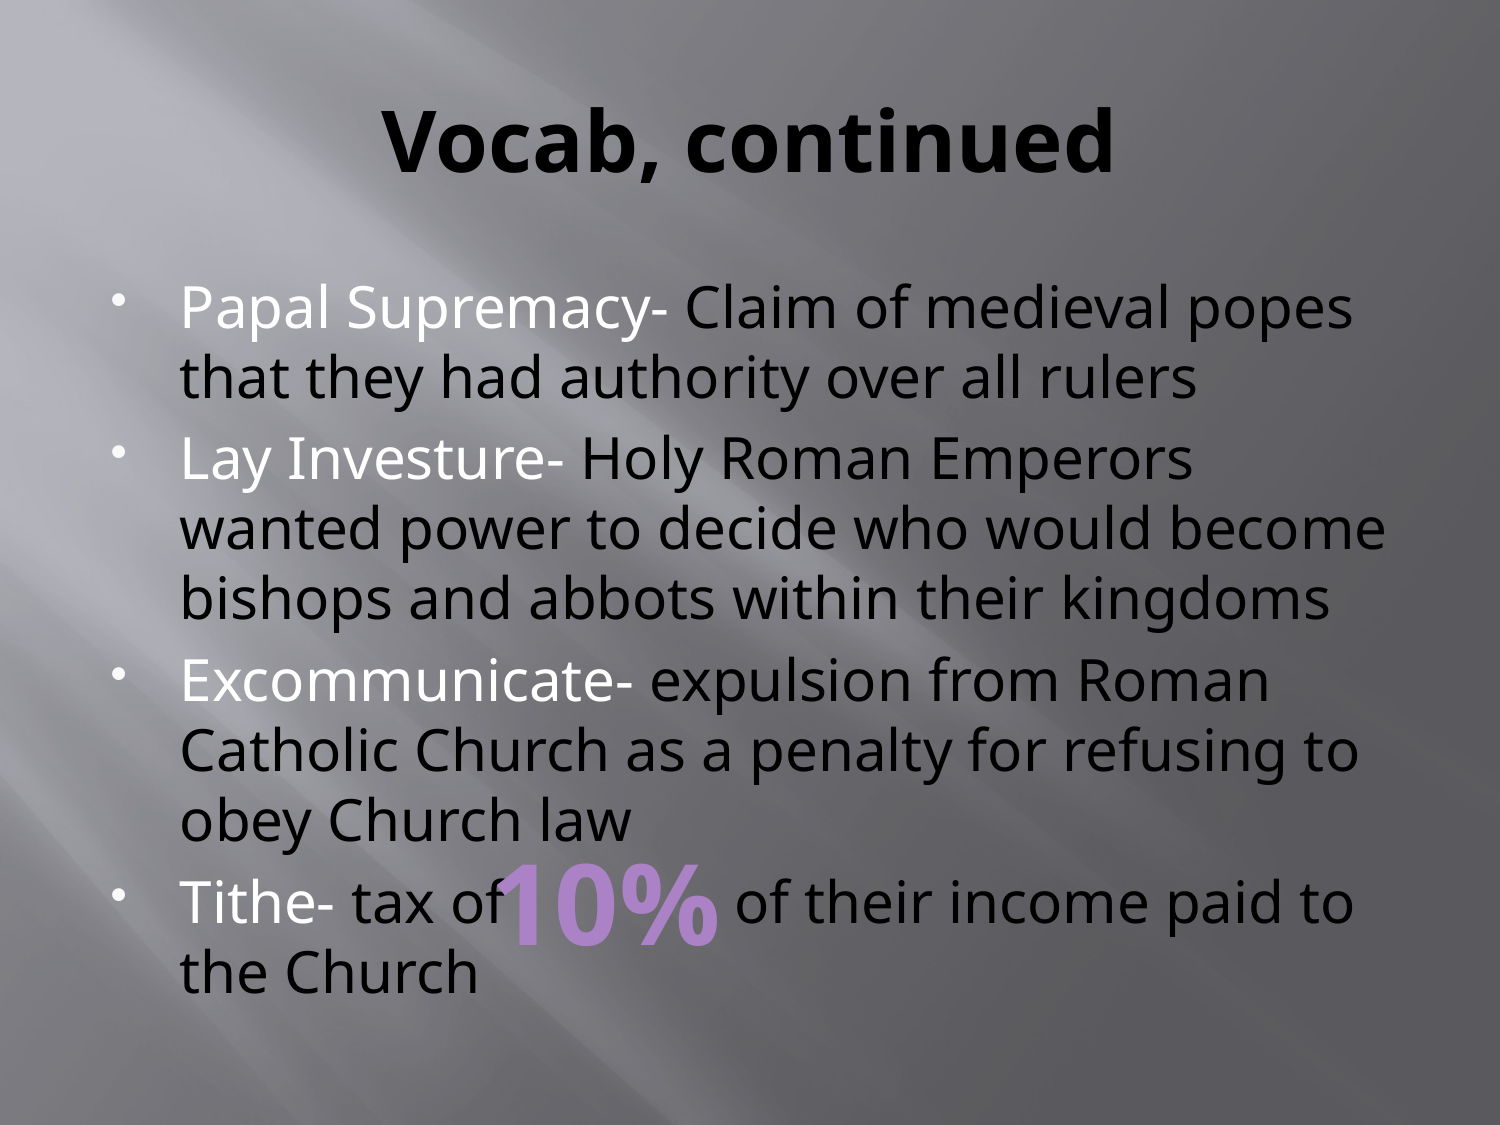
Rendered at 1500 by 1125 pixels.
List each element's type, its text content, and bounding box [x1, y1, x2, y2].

list Papal Supremacy- Claim of medieval popes that they had authority over all rulers Lay Investure- Holy Roman Emperors wanted power to decide who would become bishops and abbots within their kingdoms Excommunicate- expulsion from Roman Catholic Church as a penalty for refusing to obey Church law Tithe- tax of of their income paid to the Church [75, 262, 1425, 1035]
title Vocab, continued [75, 45, 1425, 233]
text_box 10% [124, 824, 736, 975]
